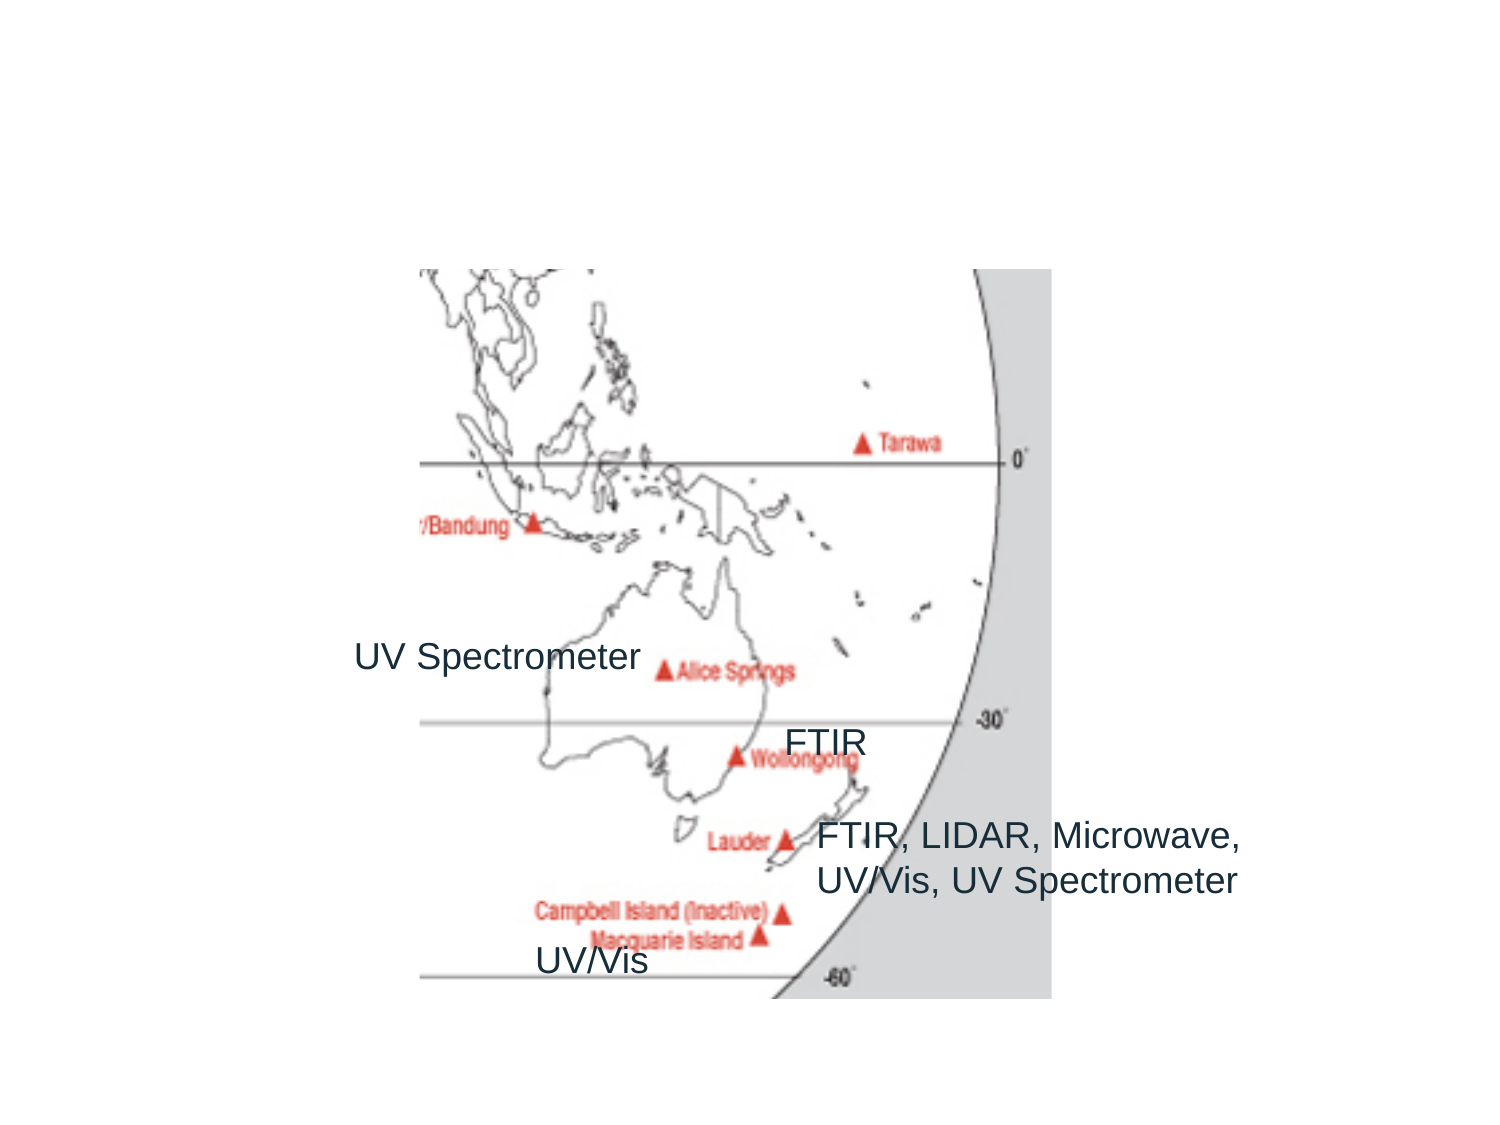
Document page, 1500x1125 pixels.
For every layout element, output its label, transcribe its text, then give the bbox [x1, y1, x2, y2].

text_box UV Spectrometer [339, 624, 414, 685]
text_box FTIR, LIDAR, Microwave, UV/Vis, UV Spectrometer [1057, 803, 1318, 909]
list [419, 269, 1052, 999]
